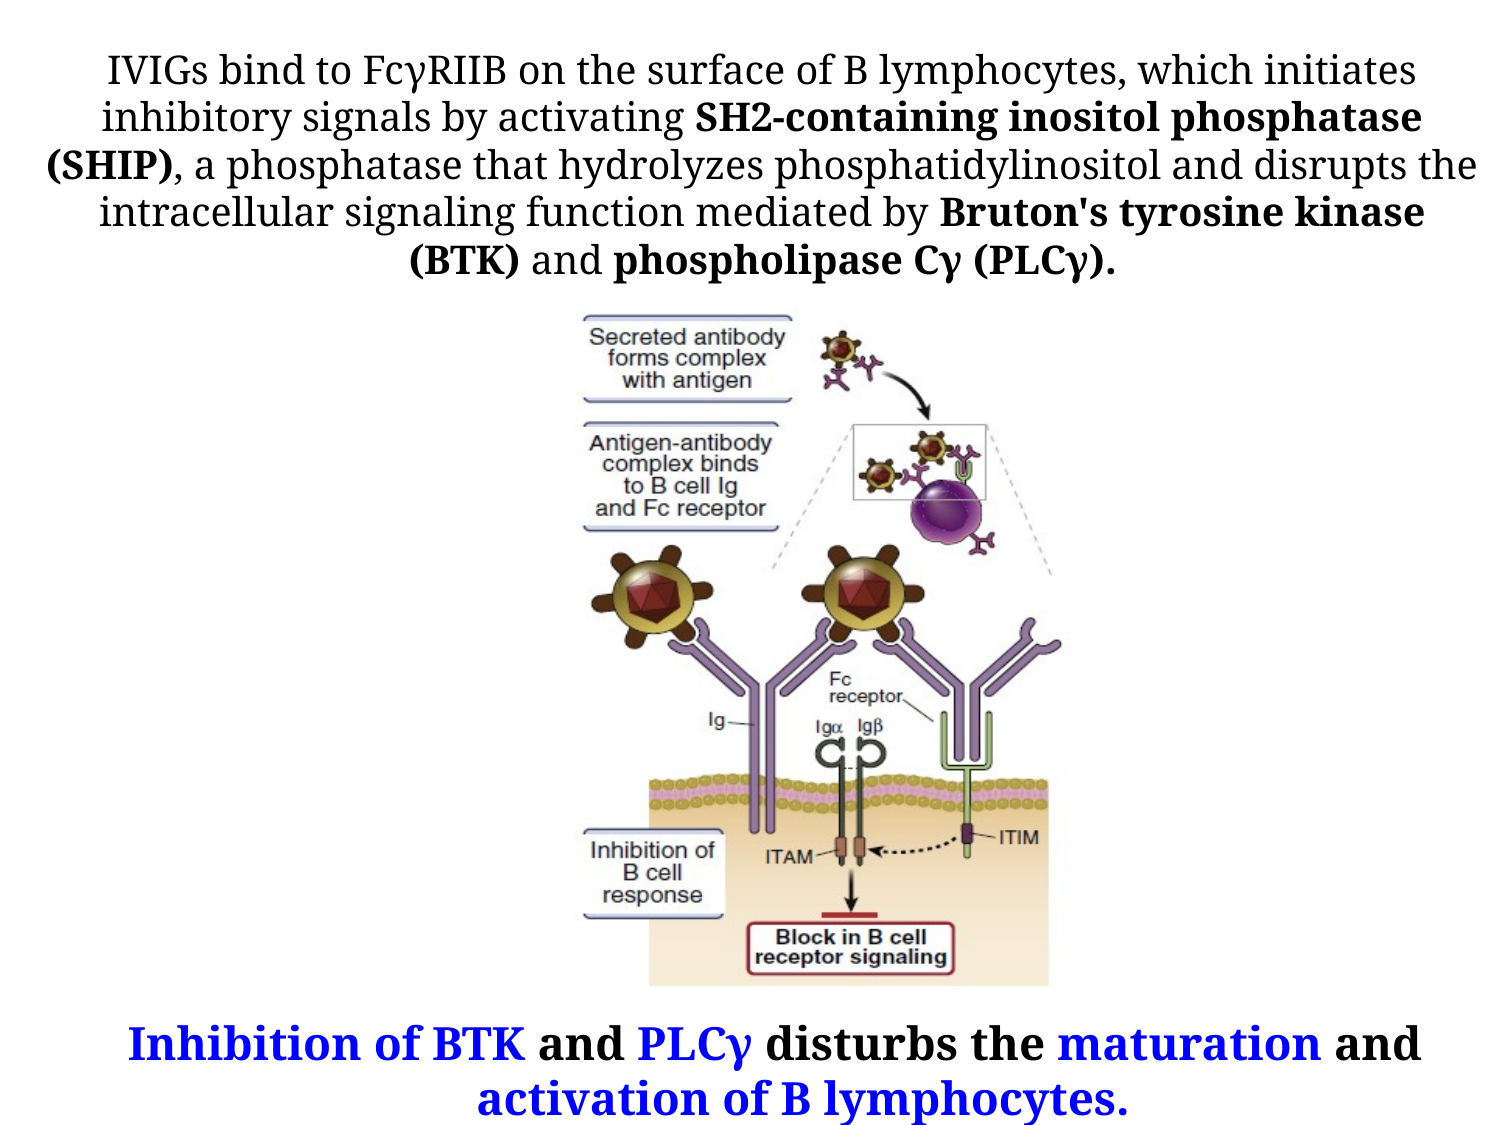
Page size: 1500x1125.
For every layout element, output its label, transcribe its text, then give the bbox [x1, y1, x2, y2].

picture [499, 299, 1105, 990]
text_box Inhibition of BTK and PLCγ disturbs the maturation and activation of B lymphocytes. [99, 1007, 1450, 1125]
text_box IVIGs bind to FcγRIIB on the surface of B lymphocytes, which initiates inhibitory signals by activating SH2-containing inositol phosphatase (SHIP), a phosphatase that hydrolyzes phosphatidylinositol and disrupts the intracellular signaling function mediated by Bruton's tyrosine kinase (BTK) and phospholipase Cγ (PLCγ). [24, 37, 1500, 290]
